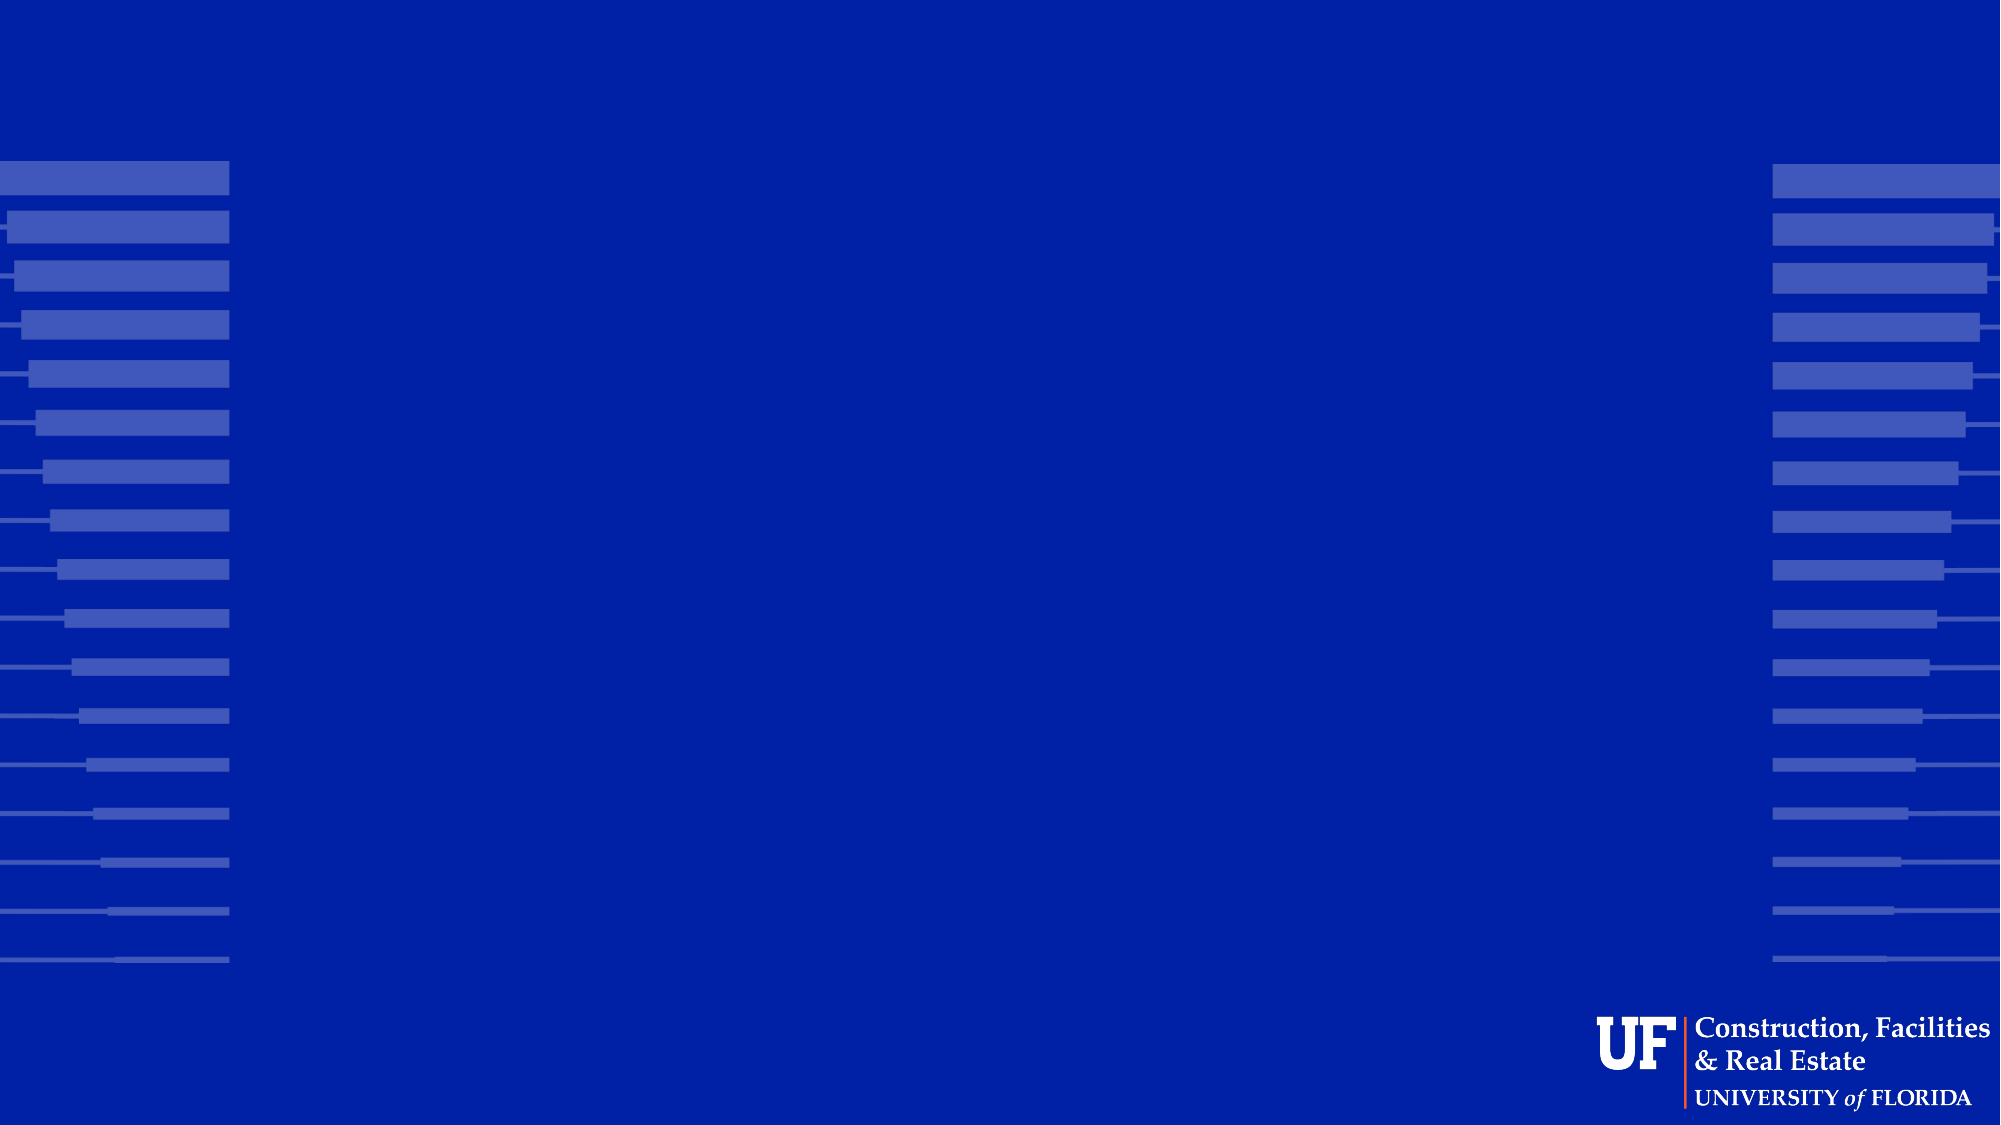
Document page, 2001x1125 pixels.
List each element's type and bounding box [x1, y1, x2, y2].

picture [1586, 1003, 2000, 1125]
picture [1772, 164, 2001, 962]
picture [0, 161, 230, 963]
